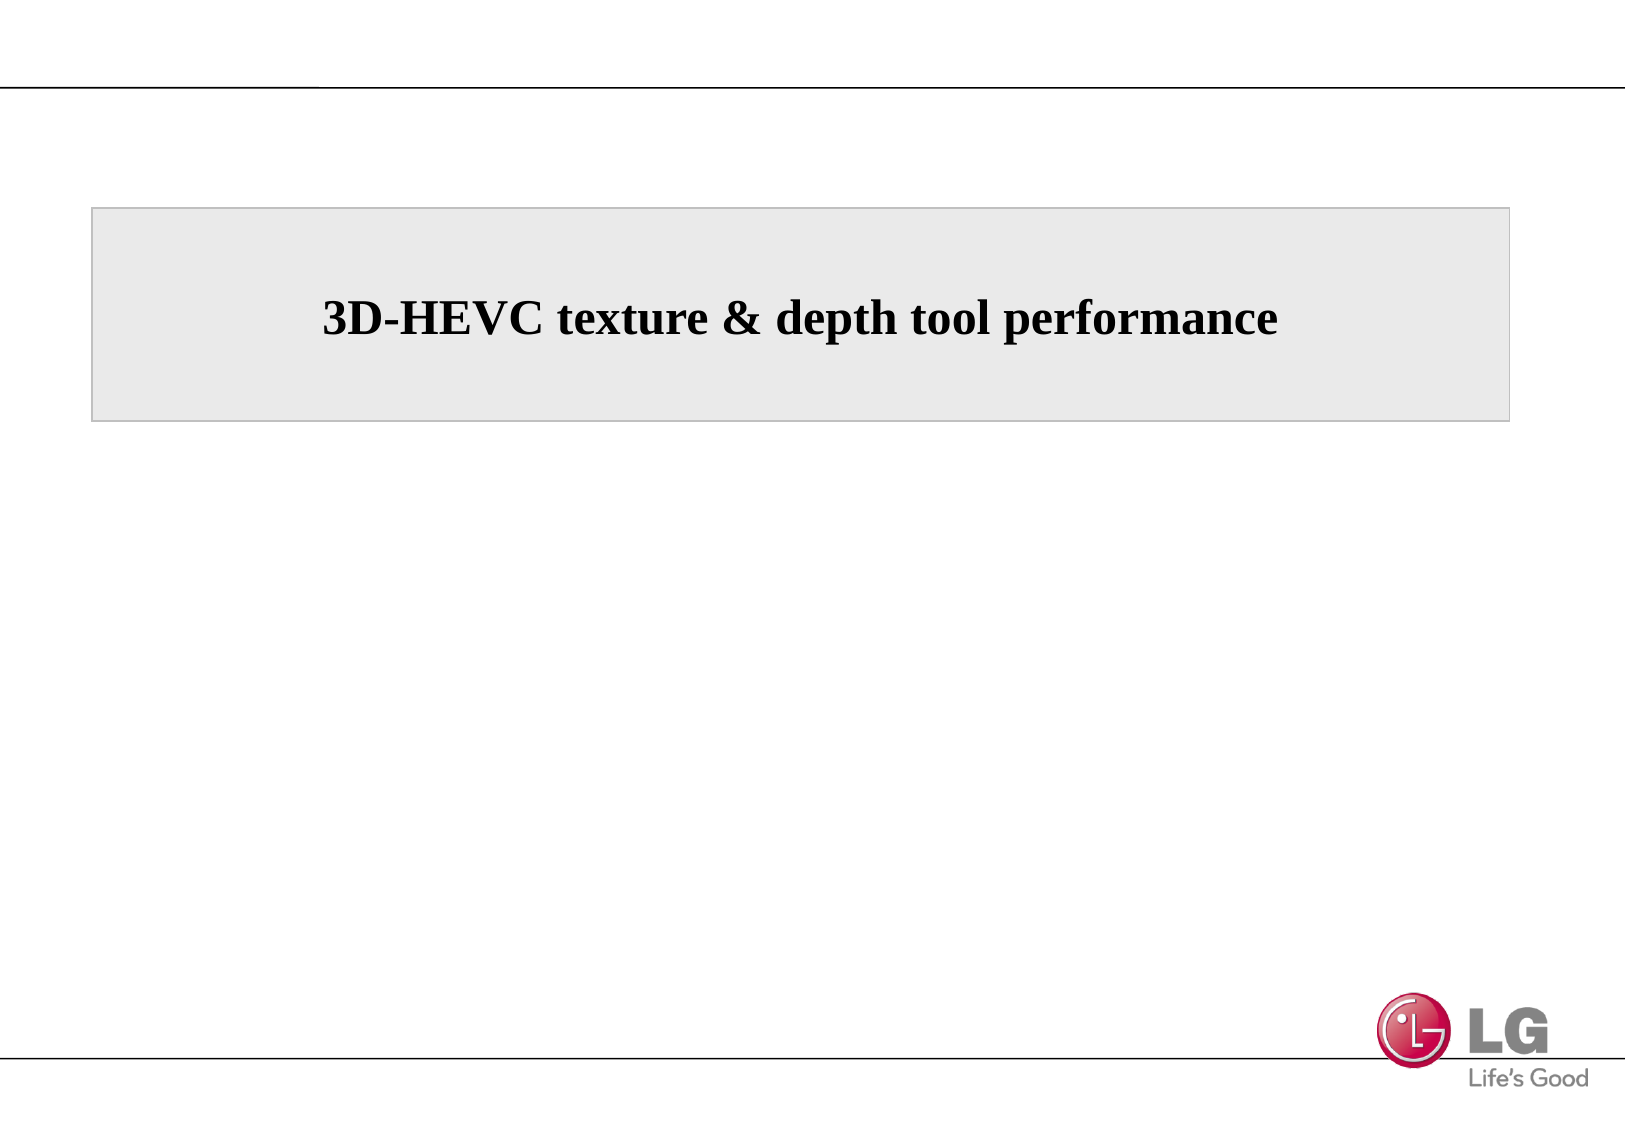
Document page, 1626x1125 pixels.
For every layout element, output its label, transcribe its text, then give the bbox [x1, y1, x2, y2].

text_box 3D-HEVC texture & depth tool performance [91, 208, 1510, 421]
picture [1375, 985, 1588, 1093]
